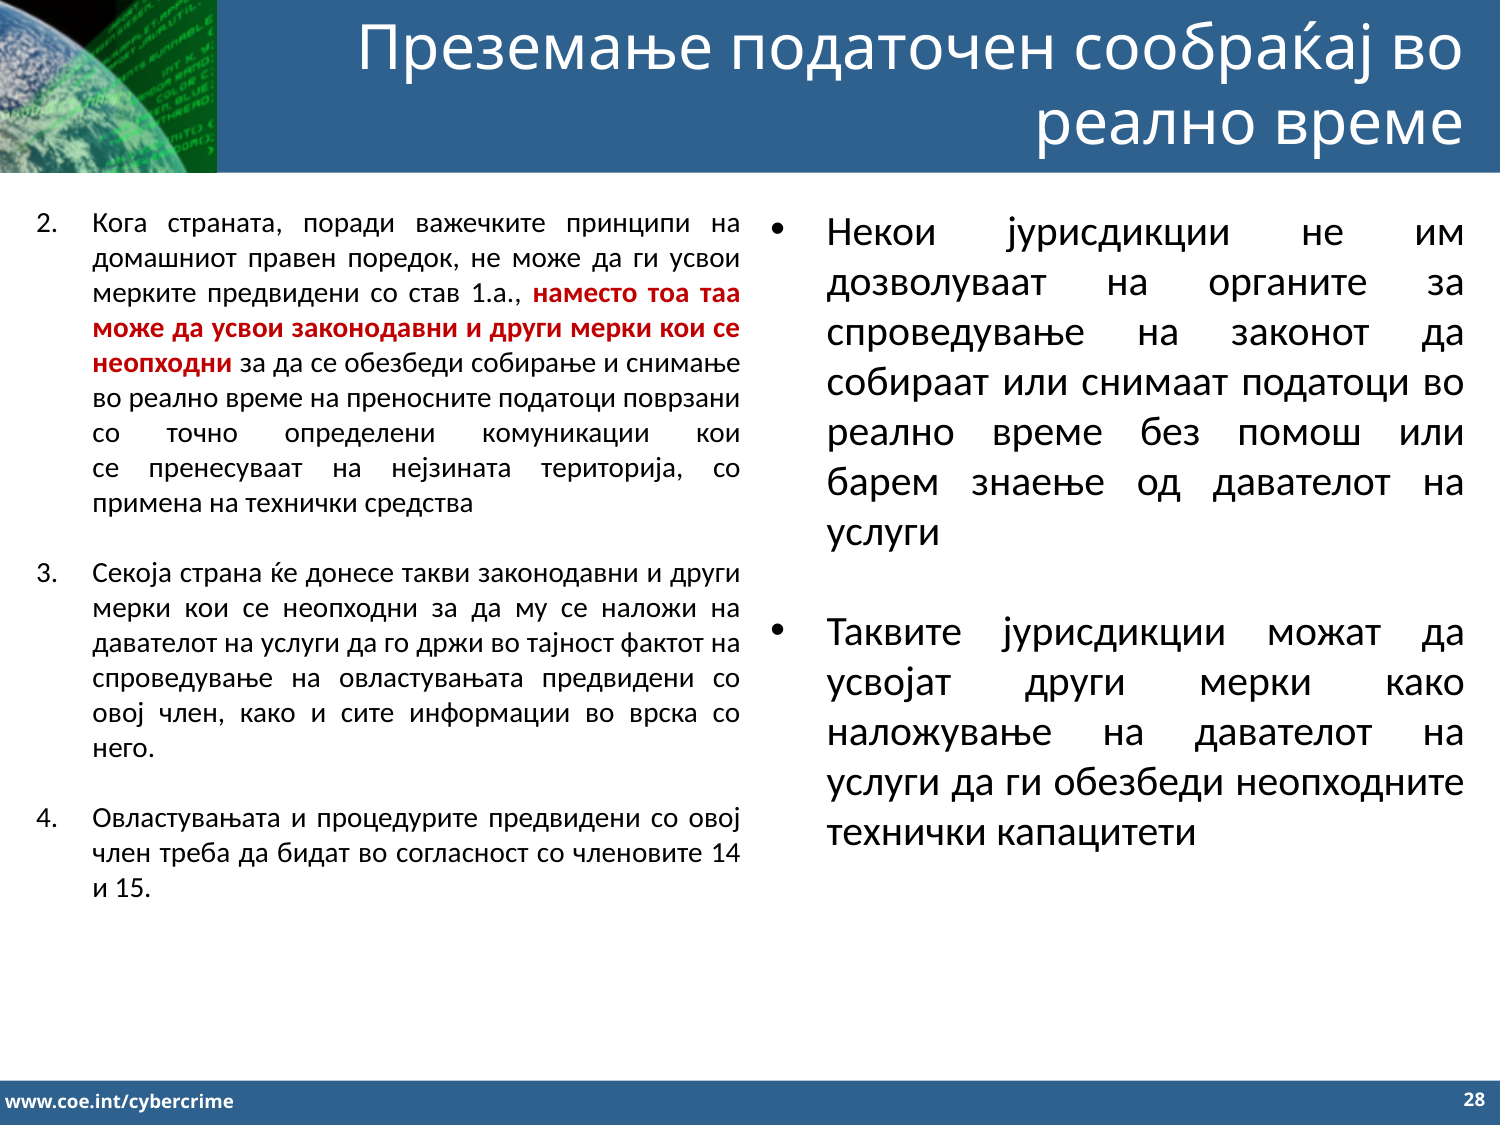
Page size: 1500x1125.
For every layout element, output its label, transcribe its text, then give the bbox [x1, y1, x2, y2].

text_box Кога страната, поради важечките принципи на домашниот правен поредок, не може да ги усвои мерките предвидени со став 1.а., наместо тоа таа може да усвои законодавни и други мерки кои се неопходни за да се обезбеди собирање и снимање во реално време на преносните податоци поврзани со точно определени комуникации кои се пренесуваат на нејзината територија, со примена на технички средства Секоја страна ќе донесе такви законодавни и други мерки кои се неопходни за да му се наложи на давателот на услуги да го држи во тајност фактот на спроведување на овластувањата предвидени со овој член, како и сите информации во врска со него. Овластувањата и процедурите предвидени со овој член треба да бидат во согласност со членовите 14 и 15. [21, 196, 756, 911]
text_box Некои јурисдикции не им дозволуваат на органите за спроведување на законот да собираат или снимаат податоци во реално време без помош или барем знаење од давателот на услуги Таквите јурисдикции можат да усвојат други мерки како наложување на давателот на услуги да ги обезбеди неопходните технички капацитети [755, 196, 1480, 862]
text_box Преземање податочен сообраќај во реално време [227, 0, 1480, 165]
picture [0, 0, 217, 173]
